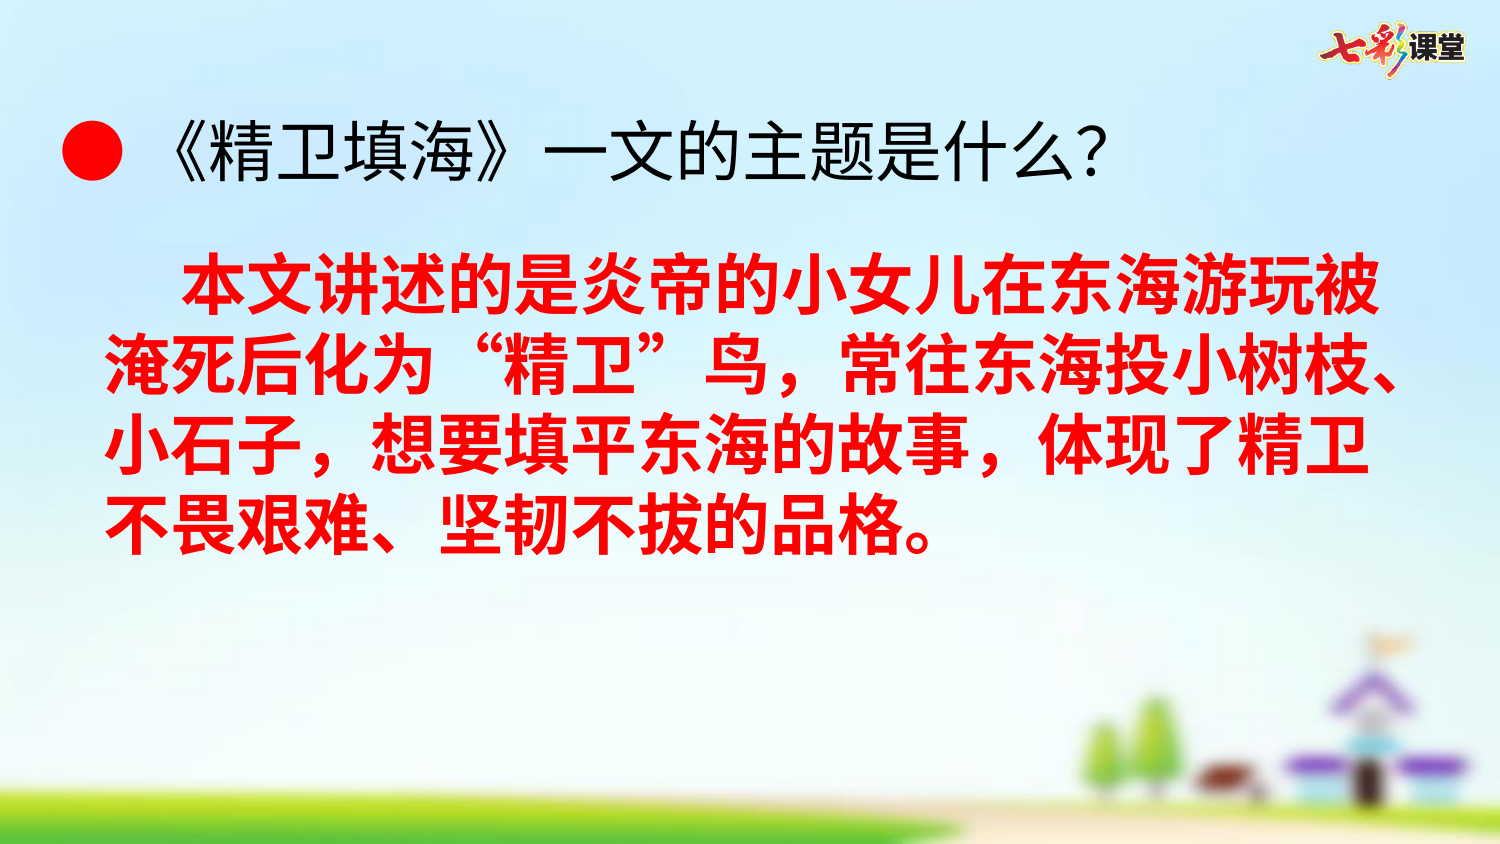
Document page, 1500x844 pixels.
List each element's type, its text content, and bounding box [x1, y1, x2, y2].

picture [0, 0, 1500, 844]
text_box ●《精卫填海》一文的主题是什么？ [44, 102, 1471, 198]
text_box 本文讲述的是炎帝的小女儿在东海游玩被淹死后化为“精卫”鸟，常往东海投小树枝、小石子，想要填平东海的故事，体现了精卫不畏艰难、坚韧不拔的品格。 [88, 235, 1424, 570]
